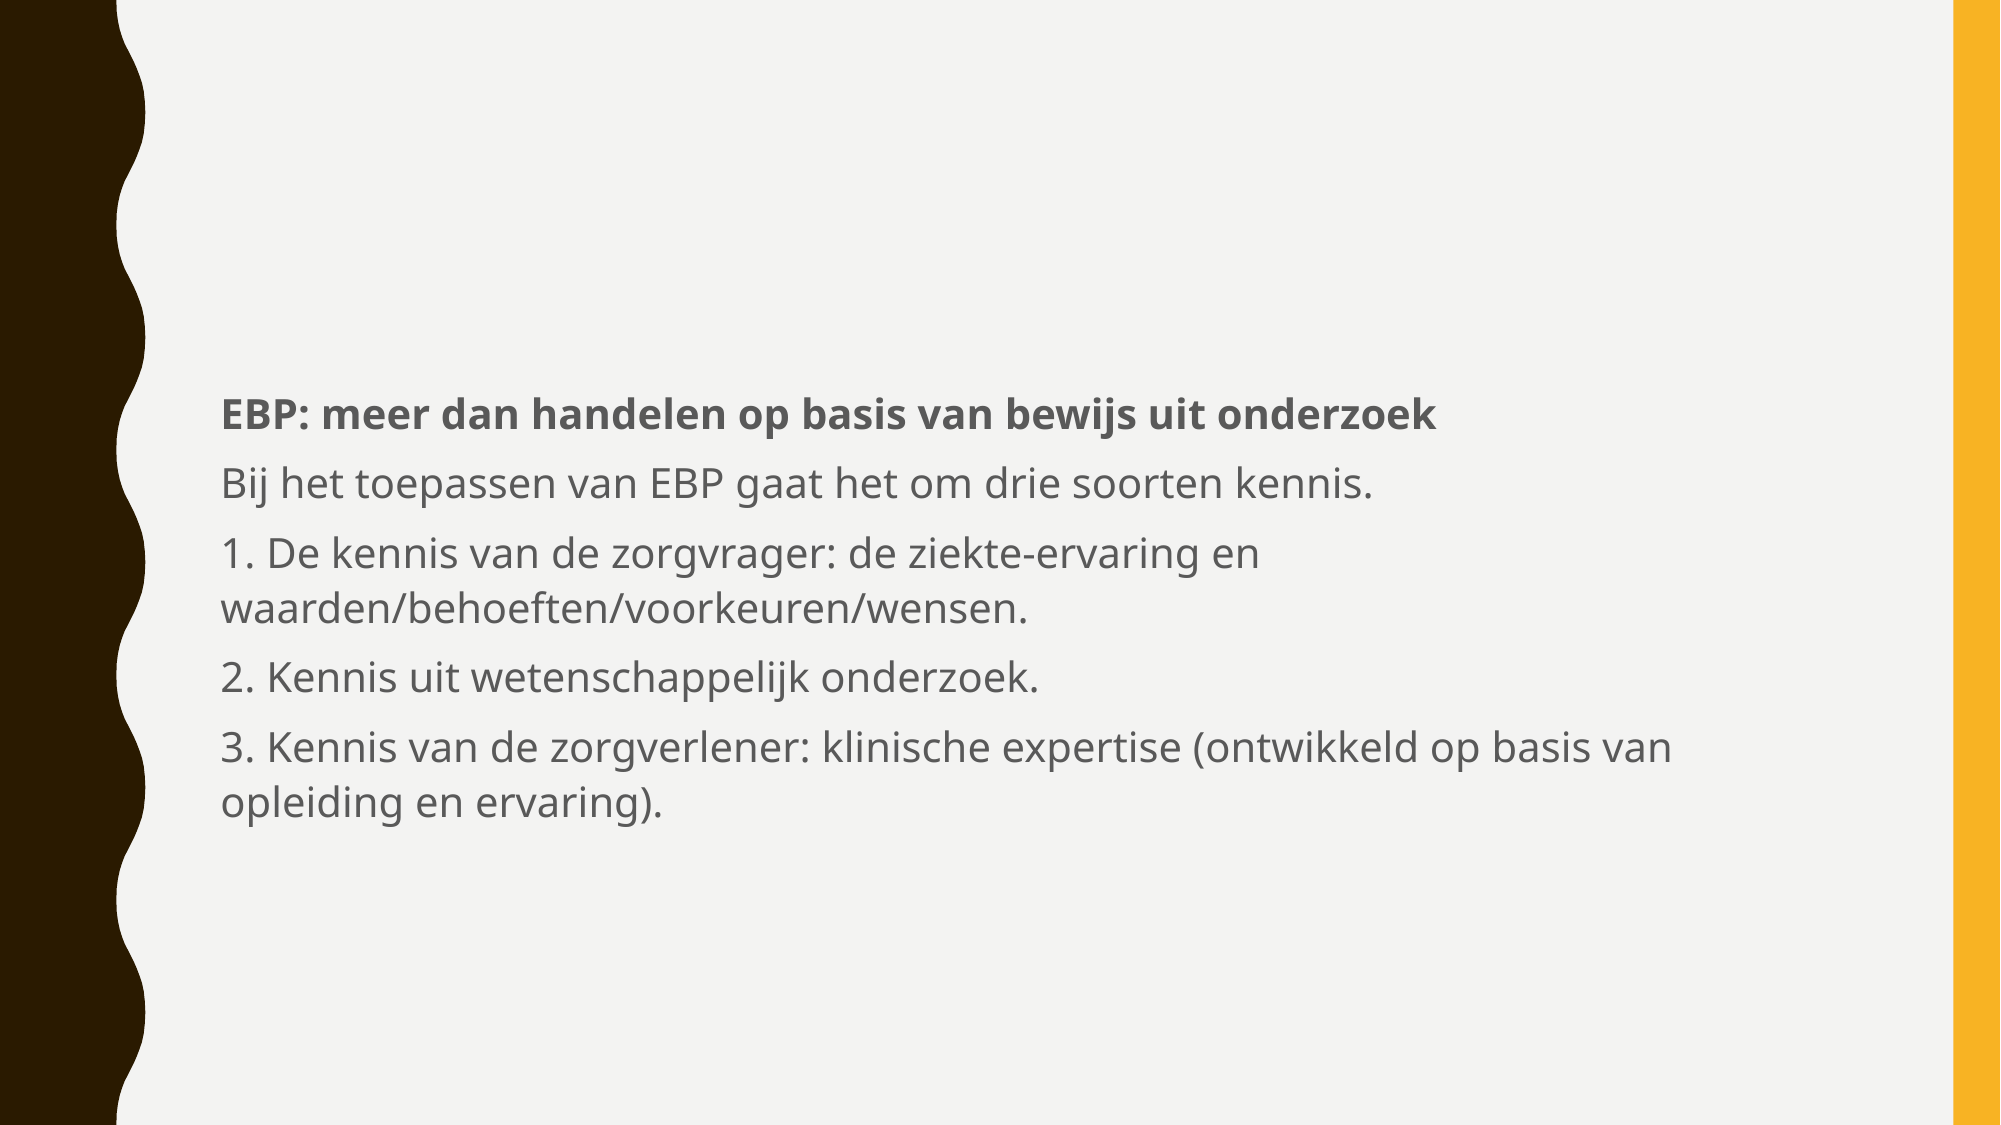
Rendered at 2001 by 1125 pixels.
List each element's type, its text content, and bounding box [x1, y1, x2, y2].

list EBP: meer dan handelen op basis van bewijs uit onderzoek Bij het toepassen van EBP gaat het om drie soorten kennis. 1. De kennis van de zorgvrager: de ziekte-ervaring en waarden/behoeften/voorkeuren/wensen. 2. Kennis uit wetenschappelijk onderzoek. 3. Kennis van de zorgverlener: klinische expertise (ontwikkeld op basis van opleiding en ervaring). [205, 375, 1875, 965]
